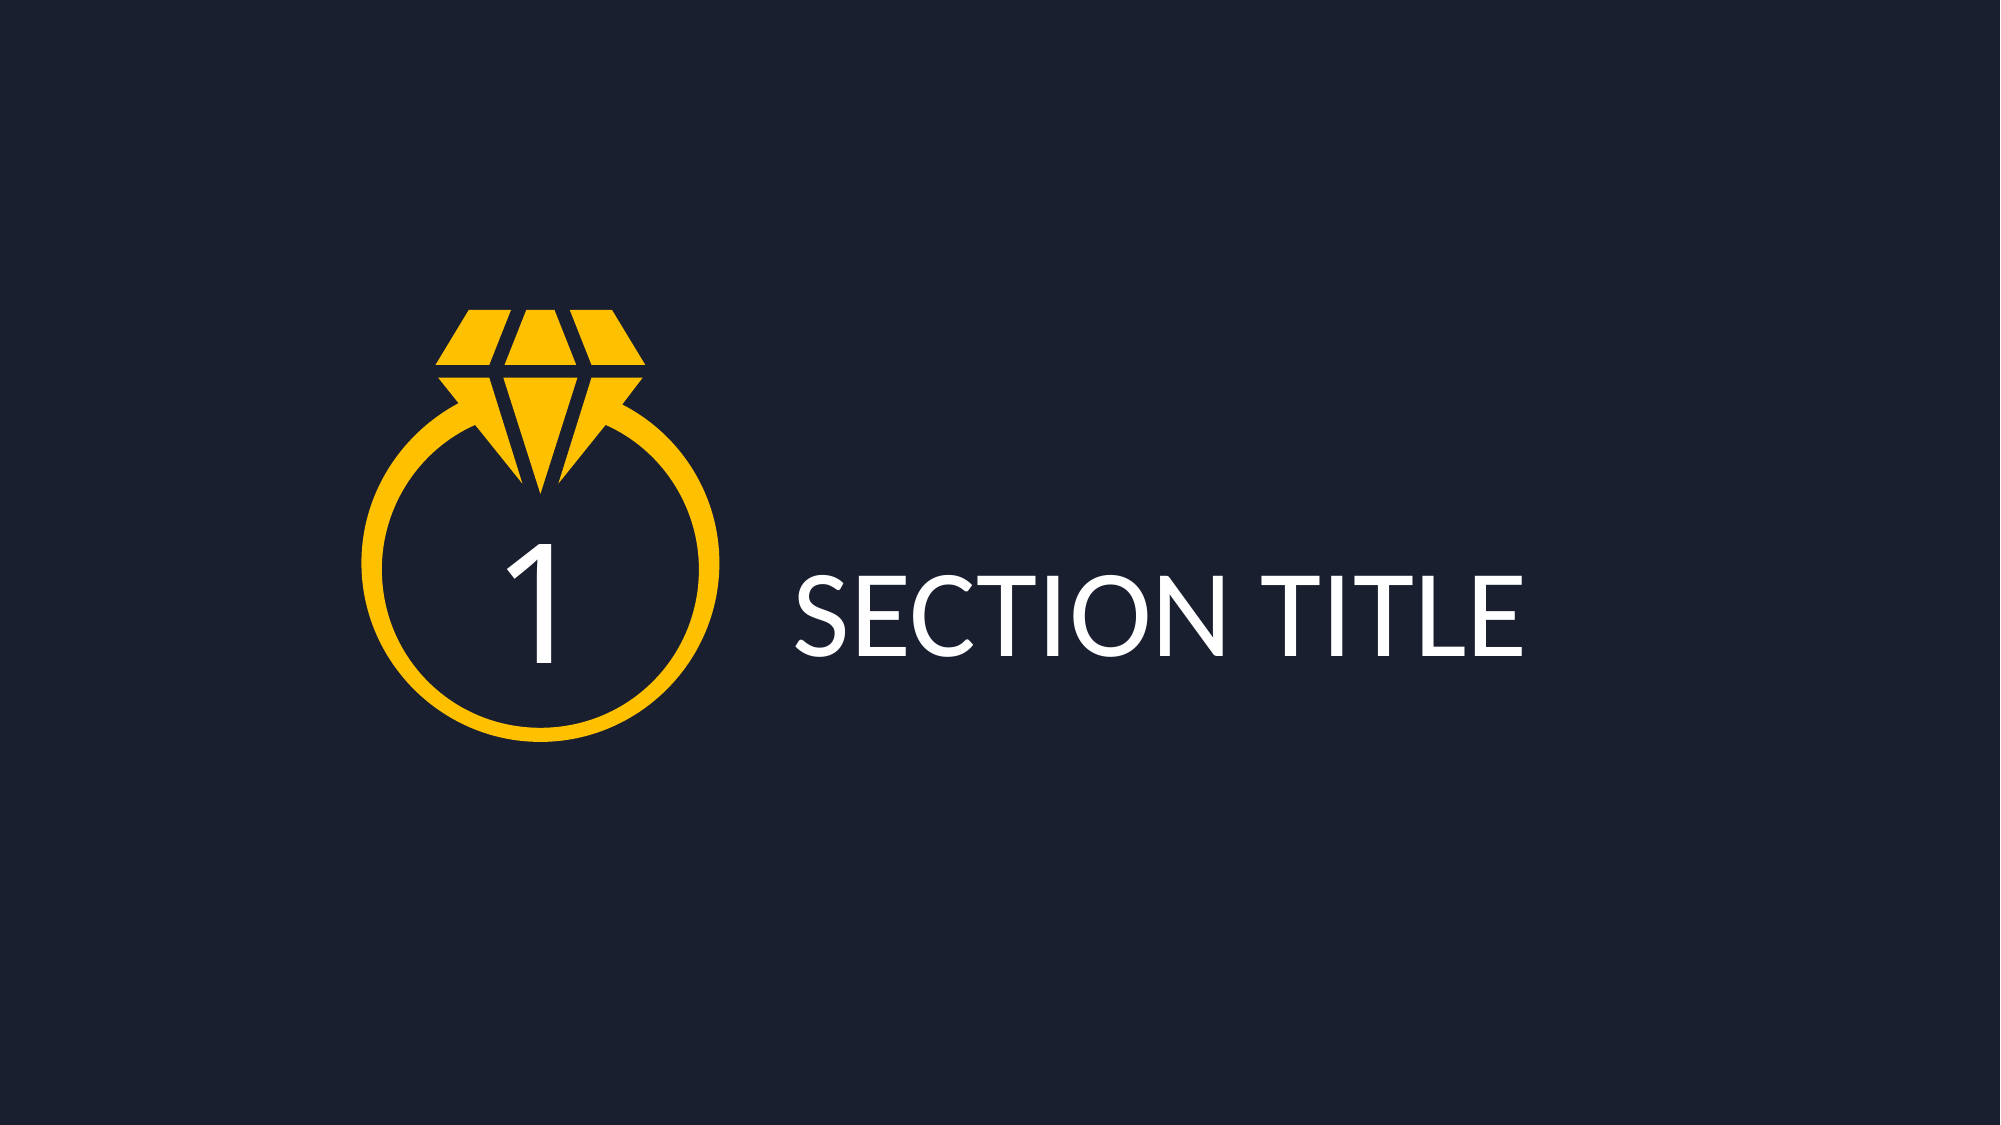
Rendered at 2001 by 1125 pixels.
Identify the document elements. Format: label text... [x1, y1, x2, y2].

list 1 [361, 477, 720, 742]
title SECTION TITLE [777, 215, 1862, 692]
